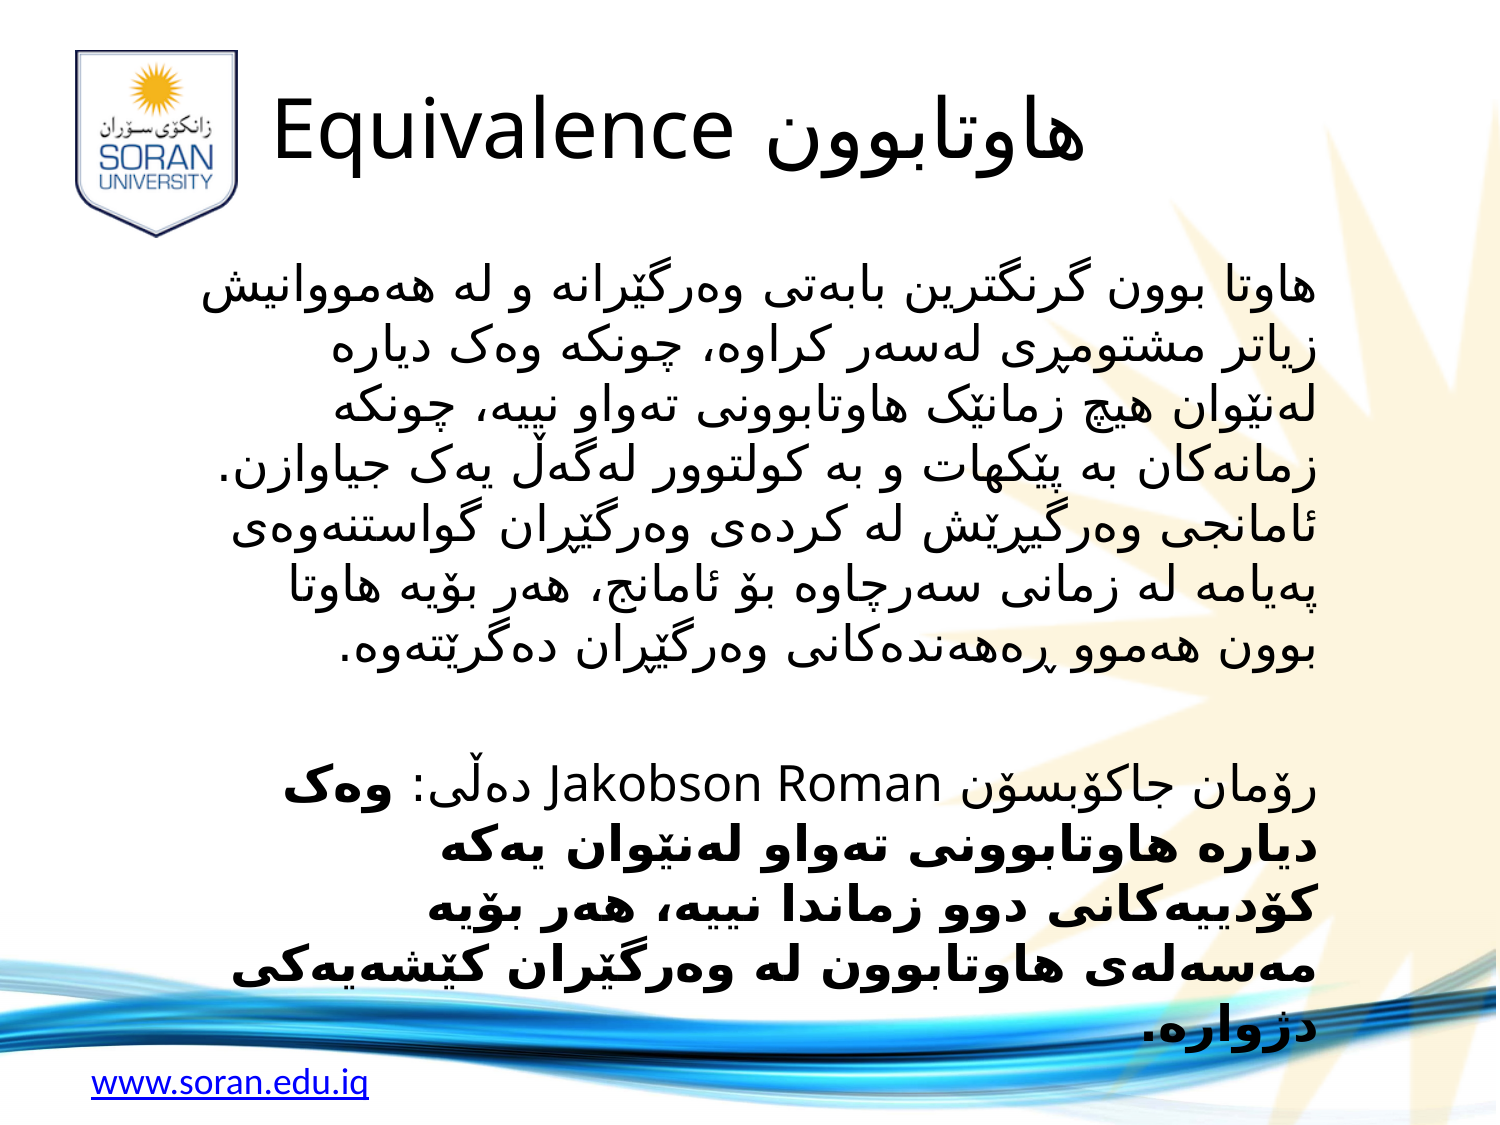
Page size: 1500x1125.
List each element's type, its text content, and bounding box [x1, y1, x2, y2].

picture [0, 99, 1500, 1125]
title هاوتابوون Equivalence [165, 42, 1335, 208]
list هاوتا بوون گرنگترین بابەتی وەرگێرانە و لە هەمووانیش زیاتر مشتومڕی لەسەر کراوە، چونکە وەک دیارە لەنێوان هیچ زمانێک هاوتابوونی تەواو نییە، چونکە زمانەکان بە پێکهات و بە کولتوور لەگەڵ یەک جیاوازن. ئامانجی وەرگیڕێش لە کردەی وەرگێڕان گواستنەوەی پەیامە لە زمانی سەرچاوە بۆ ئامانج، هەر بۆیە هاوتا بوون هەموو ڕەهەندەکانی وەرگێڕان دەگرێتەوە. رۆمان جاکۆبسۆن Jakobson Roman دەڵی: وەک دیارە هاوتابوونی تەواو لەنێوان یەکە کۆدییەکانی دوو زماندا نییە، هەر بۆیە مەسەلەی هاوتابوون لە وەرگێران کێشەیەکی دژوارە. [165, 243, 1335, 1047]
picture [75, 50, 238, 238]
